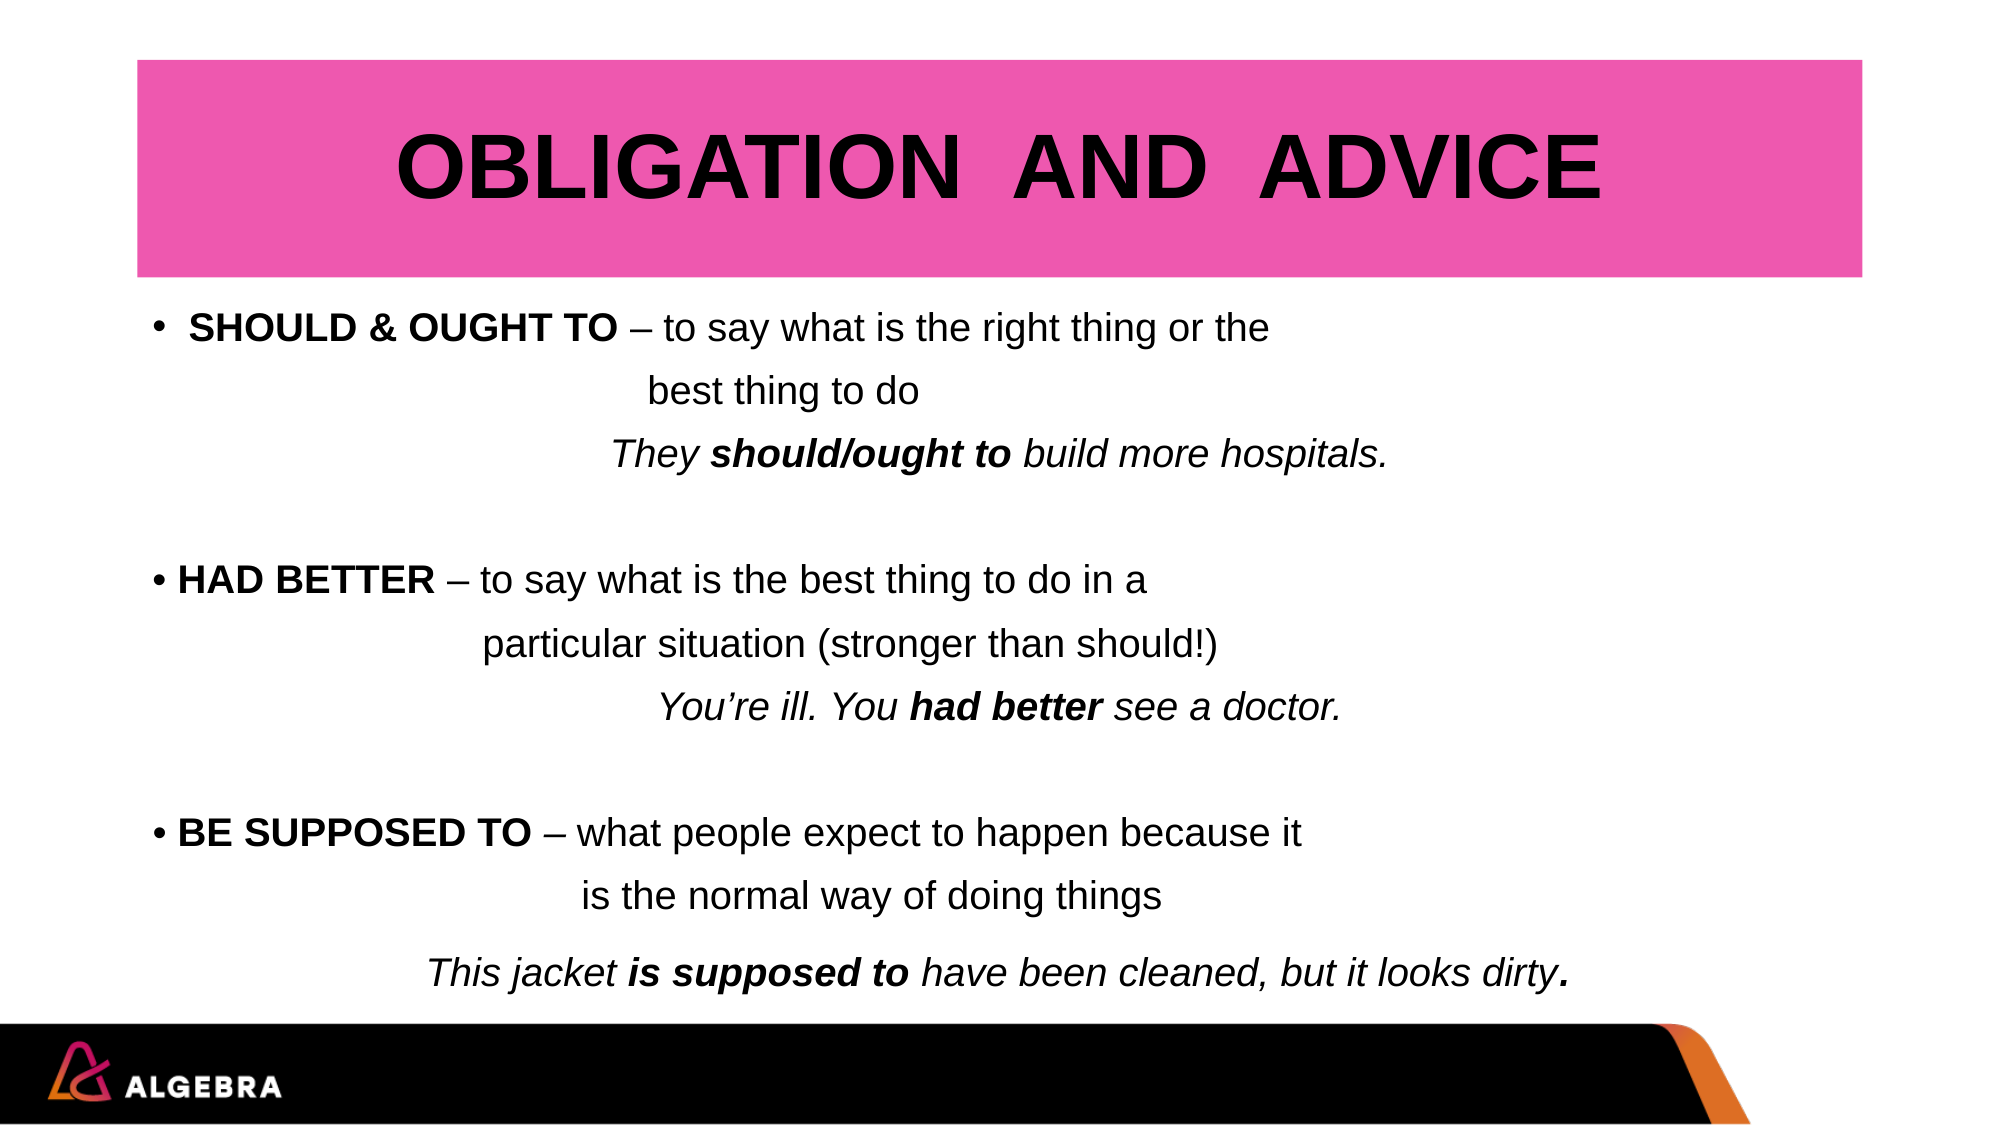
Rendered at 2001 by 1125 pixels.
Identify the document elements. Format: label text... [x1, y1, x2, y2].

list SHOULD & OUGHT TO – to say what is the right thing or the best thing to do They should/ought to build more hospitals. • HAD BETTER – to say what is the best thing to do in a particular situation (stronger than should!) You’re ill. You had better see a doctor. • BE SUPPOSED TO – what people expect to happen because it is the normal way of doing things This jacket is supposed to have been cleaned, but it looks dirty. [137, 299, 1863, 1014]
title OBLIGATION AND ADVICE [137, 59, 1863, 278]
picture [0, 1023, 1958, 1125]
